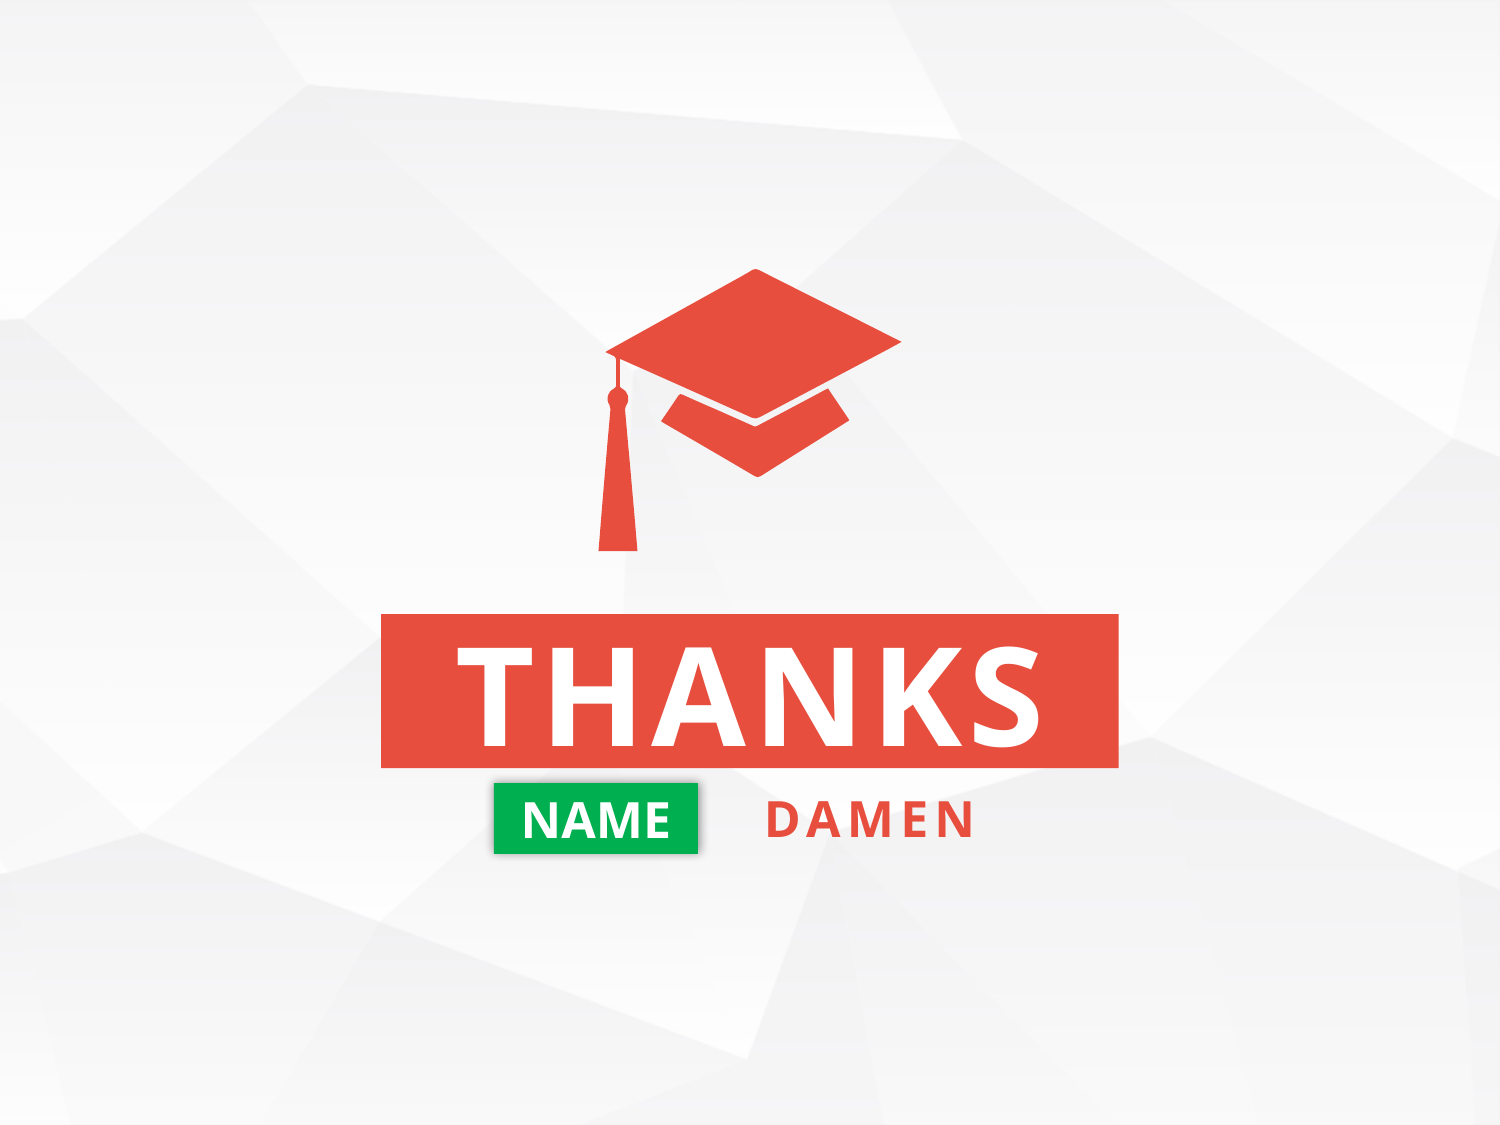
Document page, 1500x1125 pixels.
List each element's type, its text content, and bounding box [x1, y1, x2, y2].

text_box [598, 268, 902, 552]
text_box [493, 780, 1007, 857]
picture [0, 0, 1500, 1125]
text_box THANKS [380, 613, 1120, 769]
